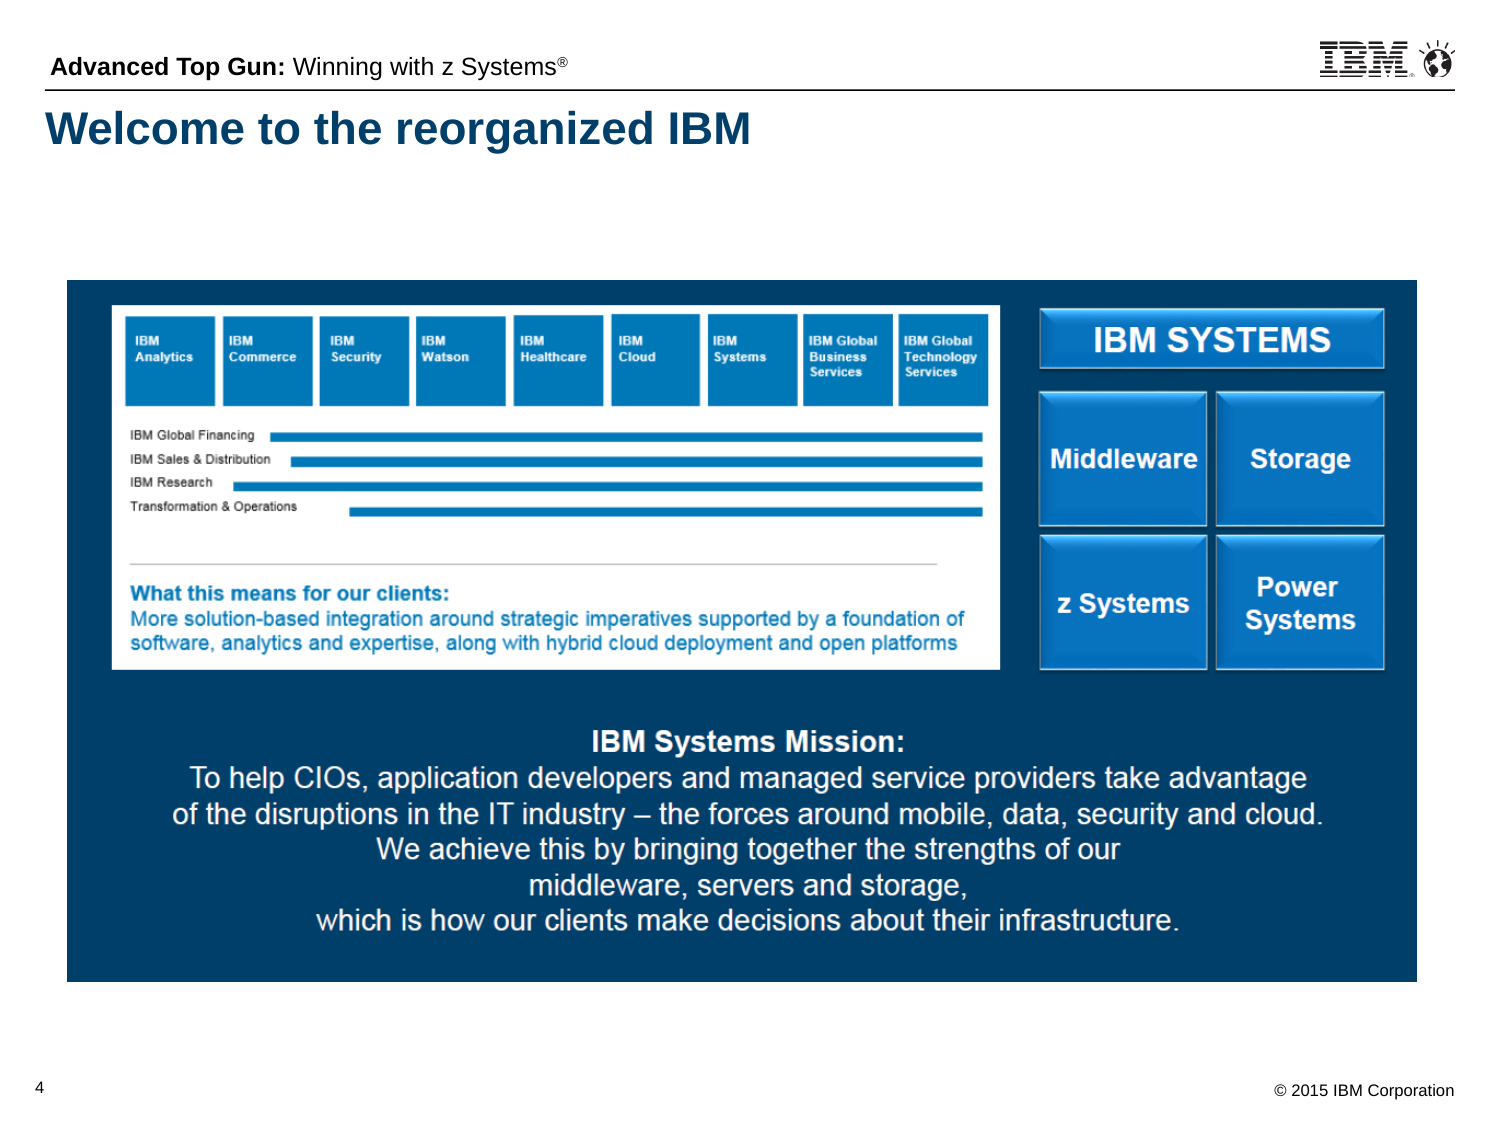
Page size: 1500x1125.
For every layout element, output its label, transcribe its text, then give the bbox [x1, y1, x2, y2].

title Welcome to the reorganized IBM [29, 97, 1455, 203]
picture [67, 280, 1418, 982]
slide_number 4 [19, 1069, 81, 1101]
